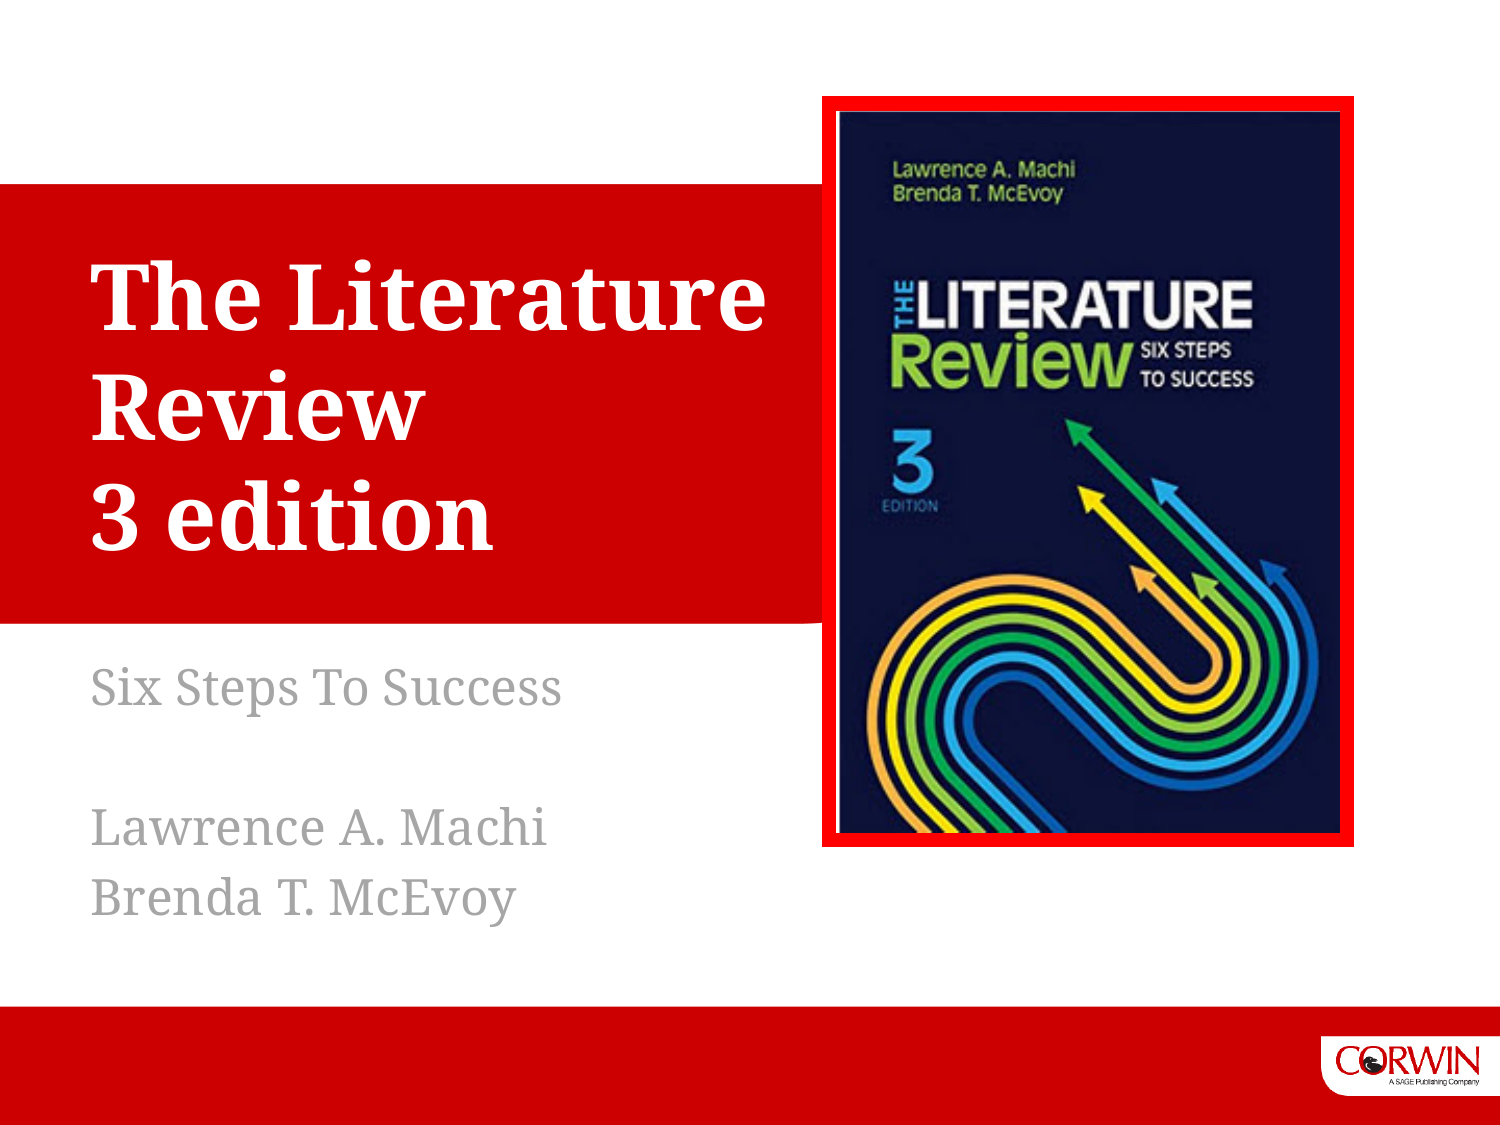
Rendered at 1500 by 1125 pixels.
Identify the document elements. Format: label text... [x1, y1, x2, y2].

picture [0, 0, 1500, 1125]
title The Literature Review 3 edition [75, 214, 822, 593]
subtitle Six Steps To Success Lawrence A. Machi Brenda T. McEvoy [75, 647, 944, 936]
